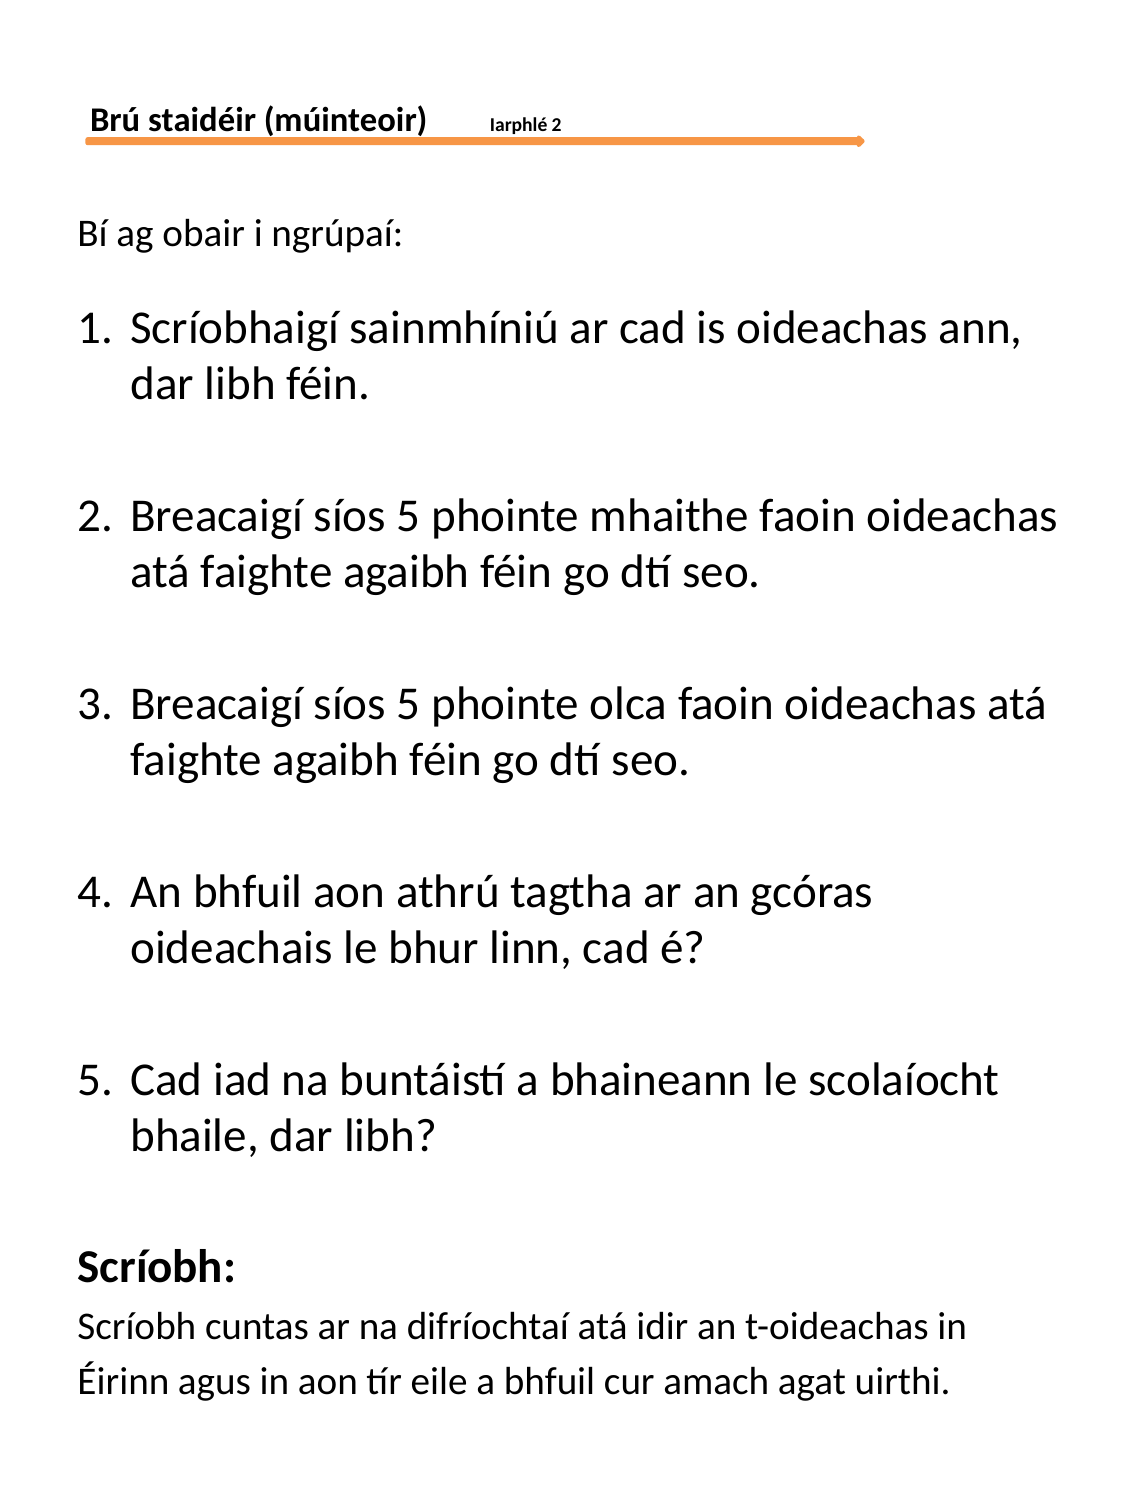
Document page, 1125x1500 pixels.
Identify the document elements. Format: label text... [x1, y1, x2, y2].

text_box Brú staidéir (múinteoir) Iarphlé 2 [75, 37, 1088, 163]
list Bí ag obair i ngrúpaí: Scríobhaigí sainmhíniú ar cad is oideachas ann, dar libh féin. Breacaigí síos 5 phointe mhaithe faoin oideachas atá faighte agaibh féin go dtí seo. Breacaigí síos 5 phointe olca faoin oideachas atá faighte agaibh féin go dtí seo. An bhfuil aon athrú tagtha ar an gcóras oideachais le bhur linn, cad é? Cad iad na buntáistí a bhaineann le scolaíocht bhaile, dar libh? Scríobh: Scríobh cuntas ar na difríochtaí atá idir an t-oideachas in Éirinn agus in aon tír eile a bhfuil cur amach agat uirthi. [62, 200, 1075, 1413]
